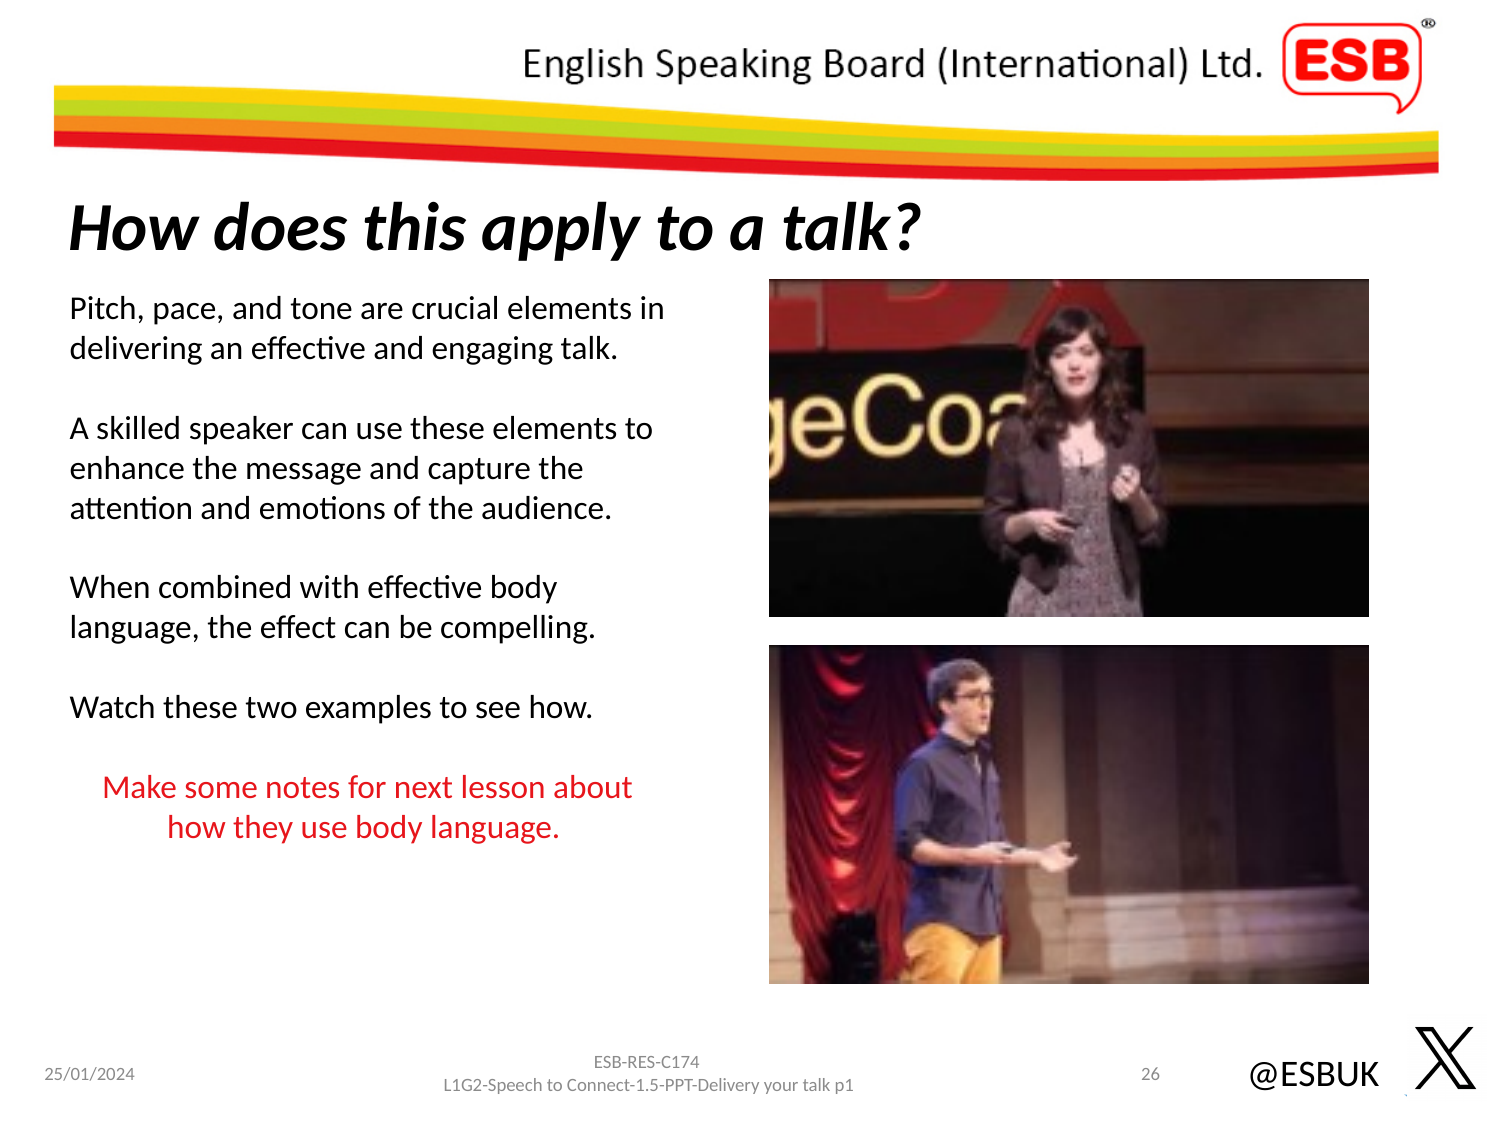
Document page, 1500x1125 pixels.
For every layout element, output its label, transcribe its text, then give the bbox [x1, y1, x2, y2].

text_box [769, 645, 1369, 985]
picture [1404, 1014, 1487, 1102]
footer ESB-RES-C174 L1G2-Speech to Connect-1.5-PPT-Delivery your talk p1 [395, 1042, 902, 1103]
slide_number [29, 1042, 367, 1103]
picture [0, 0, 1500, 189]
text_box Pitch, pace, and tone are crucial elements in delivering an effective and engaging talk. A skilled speaker can use these elements to enhance the message and capture the attention and emotions of the audience. When combined with effective body language, the effect can be compelling. Watch these two examples to see how. Make some notes for next lesson about how they use body language. [54, 278, 681, 853]
slide_number 26 [930, 1042, 1176, 1103]
title How does this apply to a talk? [53, 172, 1347, 285]
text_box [769, 278, 1369, 618]
